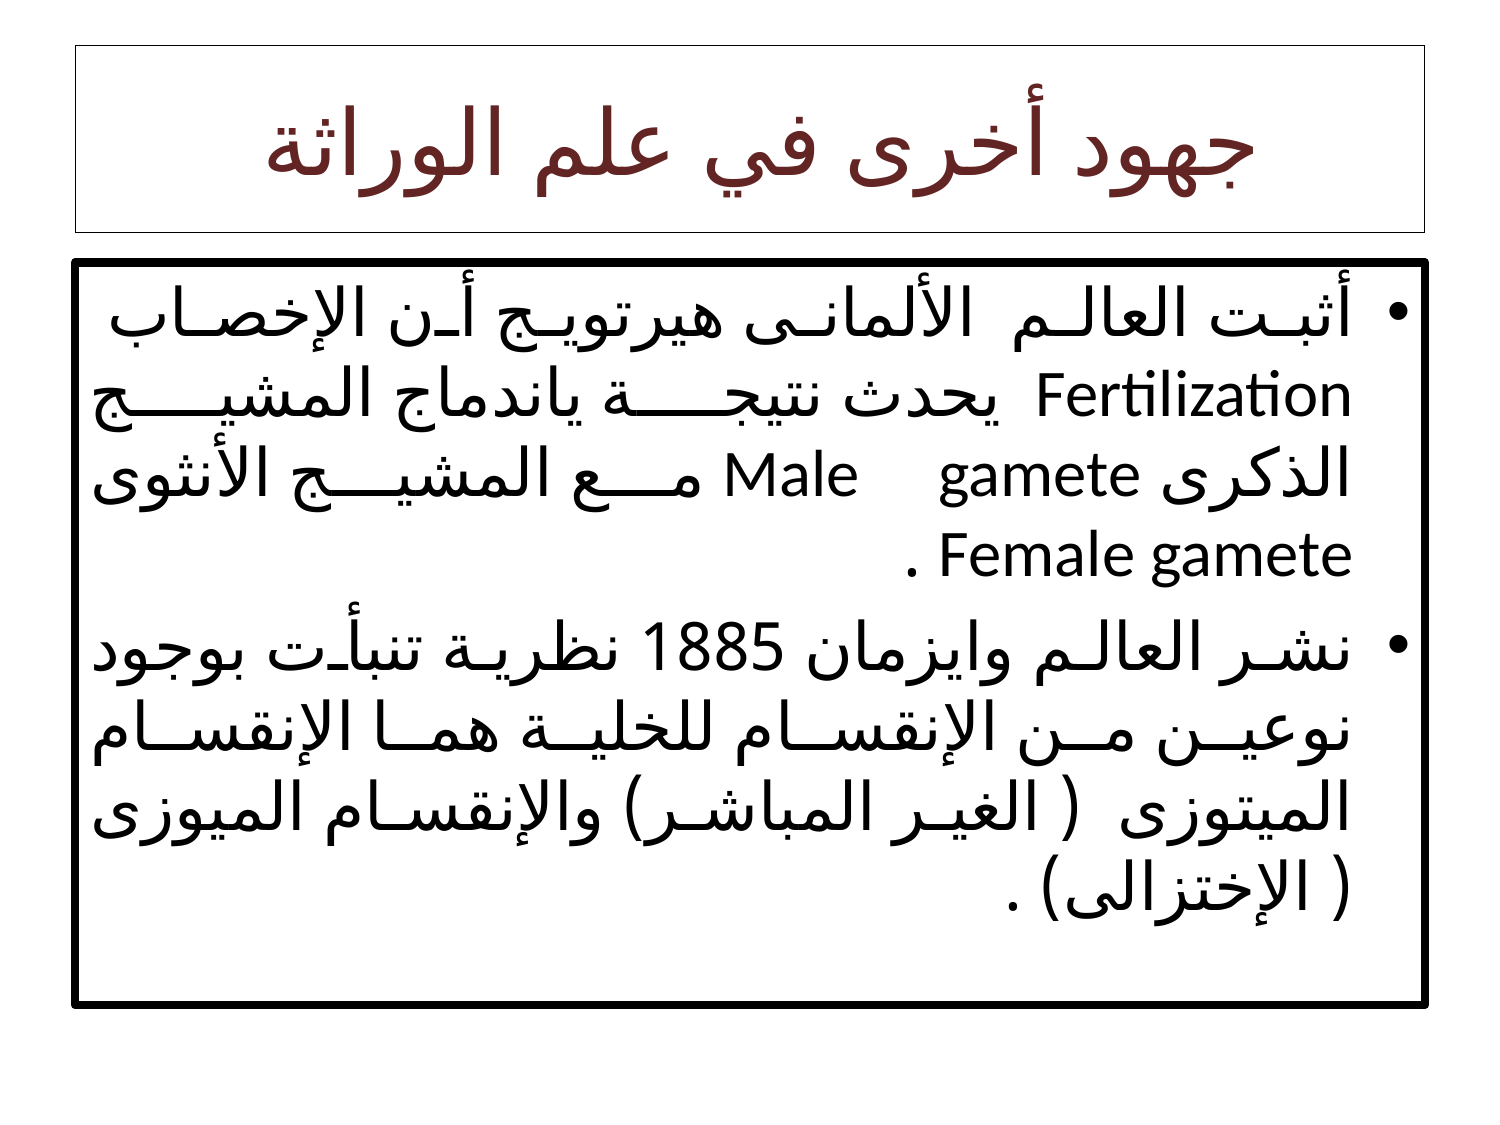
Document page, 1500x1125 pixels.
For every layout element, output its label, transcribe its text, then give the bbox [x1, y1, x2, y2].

list أثبت العالم الألمانى هيرتويج أن الإخصاب Fertilization يحدث نتيجة ياندماج المشيج الذكرى Male gamete مع المشيج الأنثوى Female gamete . نشر العالم وايزمان 1885 نظرية تنبأت بوجود نوعين من الإنقسام للخلية هما الإنقسام الميتوزى ( الغير المباشر) والإنقسام الميوزى ( الإختزالى) . [75, 262, 1425, 1005]
title جهود أخرى في علم الوراثة [75, 45, 1425, 233]
